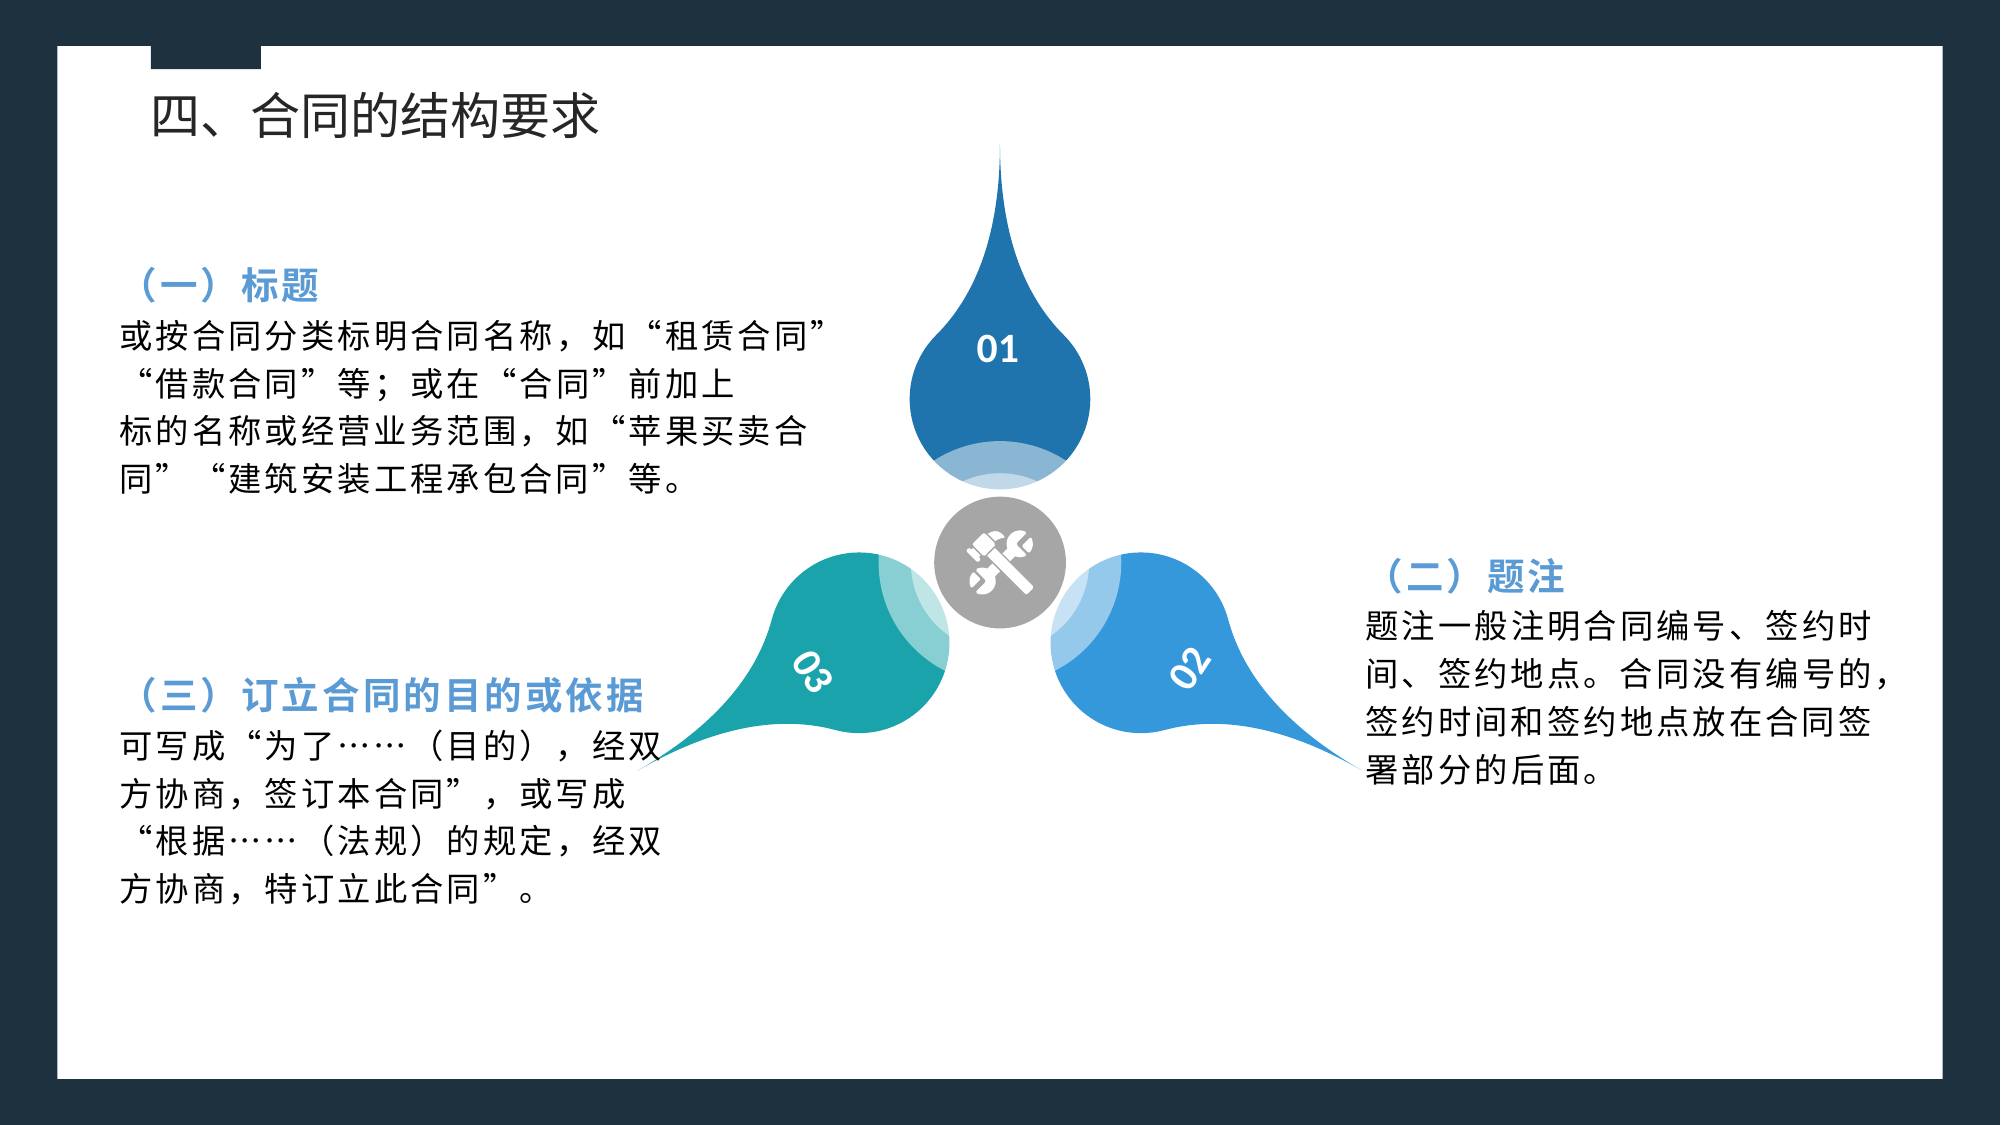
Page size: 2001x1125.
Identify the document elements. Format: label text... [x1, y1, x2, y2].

text_box 03 [766, 620, 864, 721]
text_box [966, 530, 1033, 595]
text_box [908, 143, 1092, 460]
text_box [909, 472, 1091, 653]
text_box [877, 440, 1123, 685]
text_box [933, 495, 1067, 630]
text_box [689, 551, 946, 747]
text_box （一）标题 或按合同分类标明合同名称，如“租赁合同”“借款合同”等；或在“合同”前加上 标的名称或经营业务范围，如“苹果买卖合同”“建筑安装工程承包合同”等。 [104, 252, 879, 544]
text_box （三）订立合同的目的或依据 可写成“为了……（目的），经双方协商，签订本合同”，或写成“根据……（法规）的规定，经双方协商，特订立此合同”。 [104, 662, 689, 930]
text_box （二）题注 题注一般注明合同编号、签约时间、签约地点。合同没有编号的，签约时间和签约地点放在合同签署部分的后面。 [1350, 543, 1896, 833]
text_box 01 [959, 313, 1037, 380]
text_box 02 [1138, 616, 1237, 718]
text_box [1054, 551, 1350, 765]
text_box 四、合同的结构要求 [150, 77, 820, 152]
